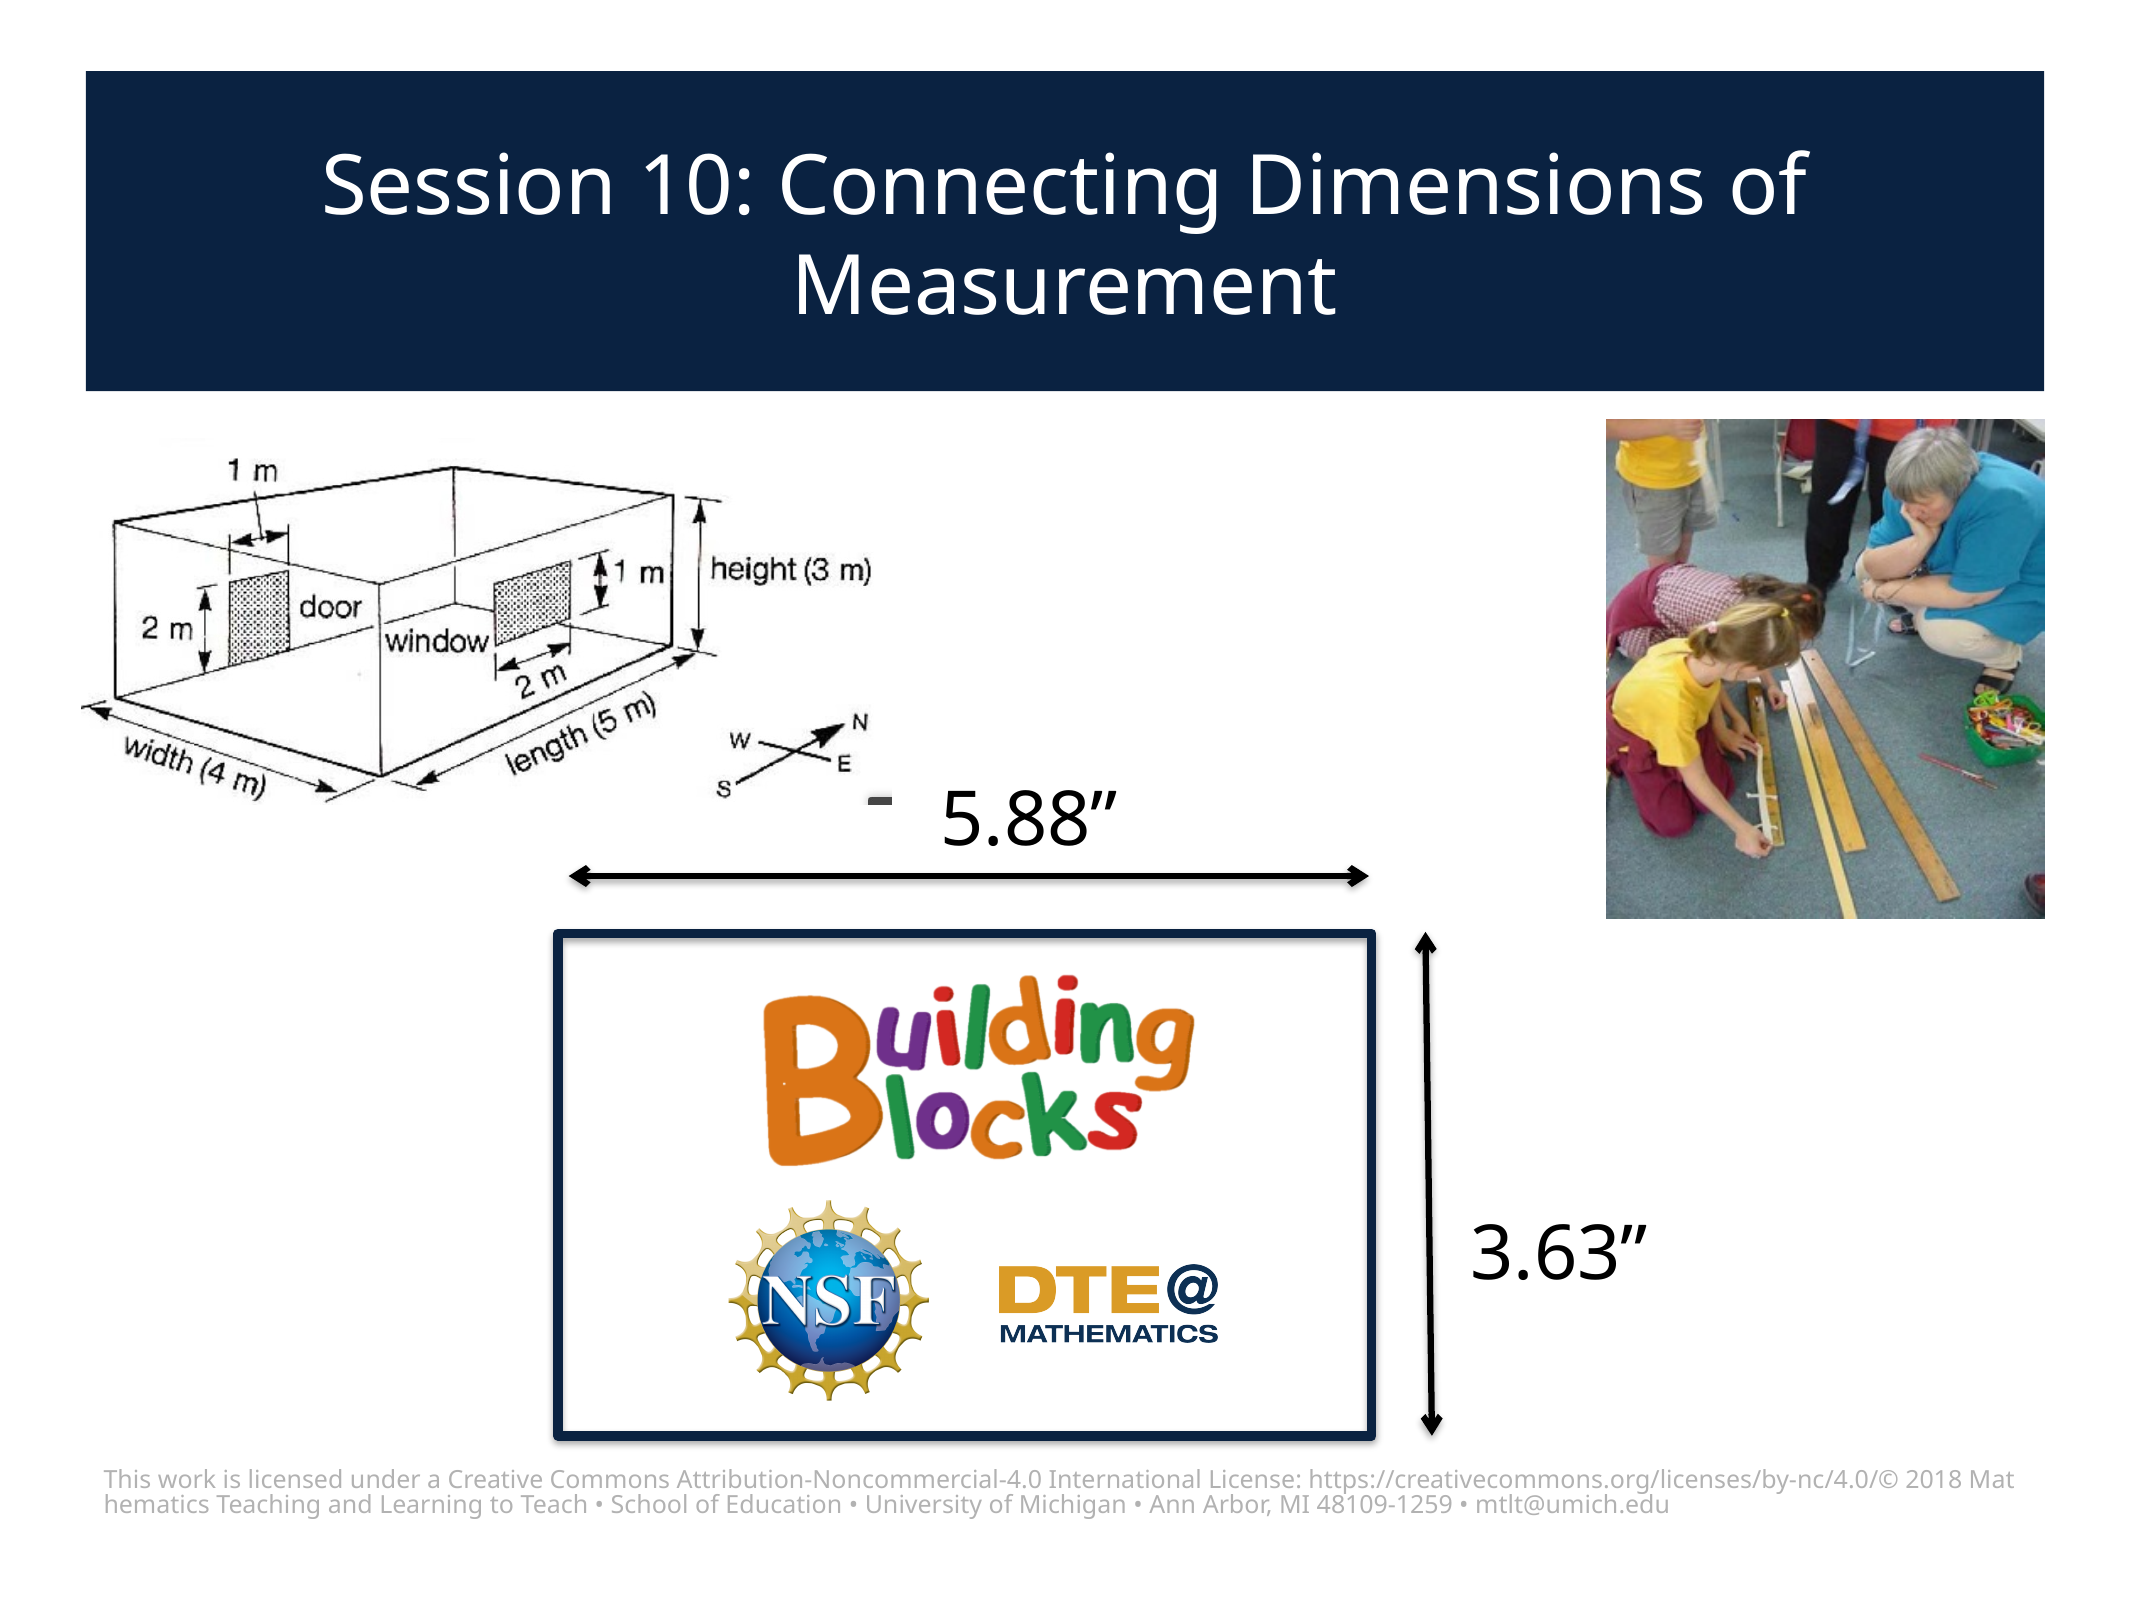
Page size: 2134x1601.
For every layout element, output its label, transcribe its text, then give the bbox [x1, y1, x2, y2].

picture [81, 438, 892, 805]
picture [738, 952, 1218, 1195]
text_box 5.88” [925, 761, 1151, 868]
text_box [557, 933, 1373, 1436]
title Session 10: Connecting Dimensions of Measurement [85, 71, 2045, 392]
text_box 3.63” [1455, 1196, 1679, 1303]
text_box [1425, 931, 1433, 1436]
picture [1606, 419, 2046, 919]
footer This work is licensed under a Creative Commons Attribution-Noncommercial-4.0 International License: https://creativecommons.org/licenses/by-nc/4.0/ © 2018 Mathematics Teaching and Learning to Teach • School of Education • University of Michigan • Ann Arbor, MI 48109-1259 • mtlt@umich.edu [88, 1436, 2045, 1524]
picture [725, 1196, 932, 1404]
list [999, 1263, 1218, 1344]
